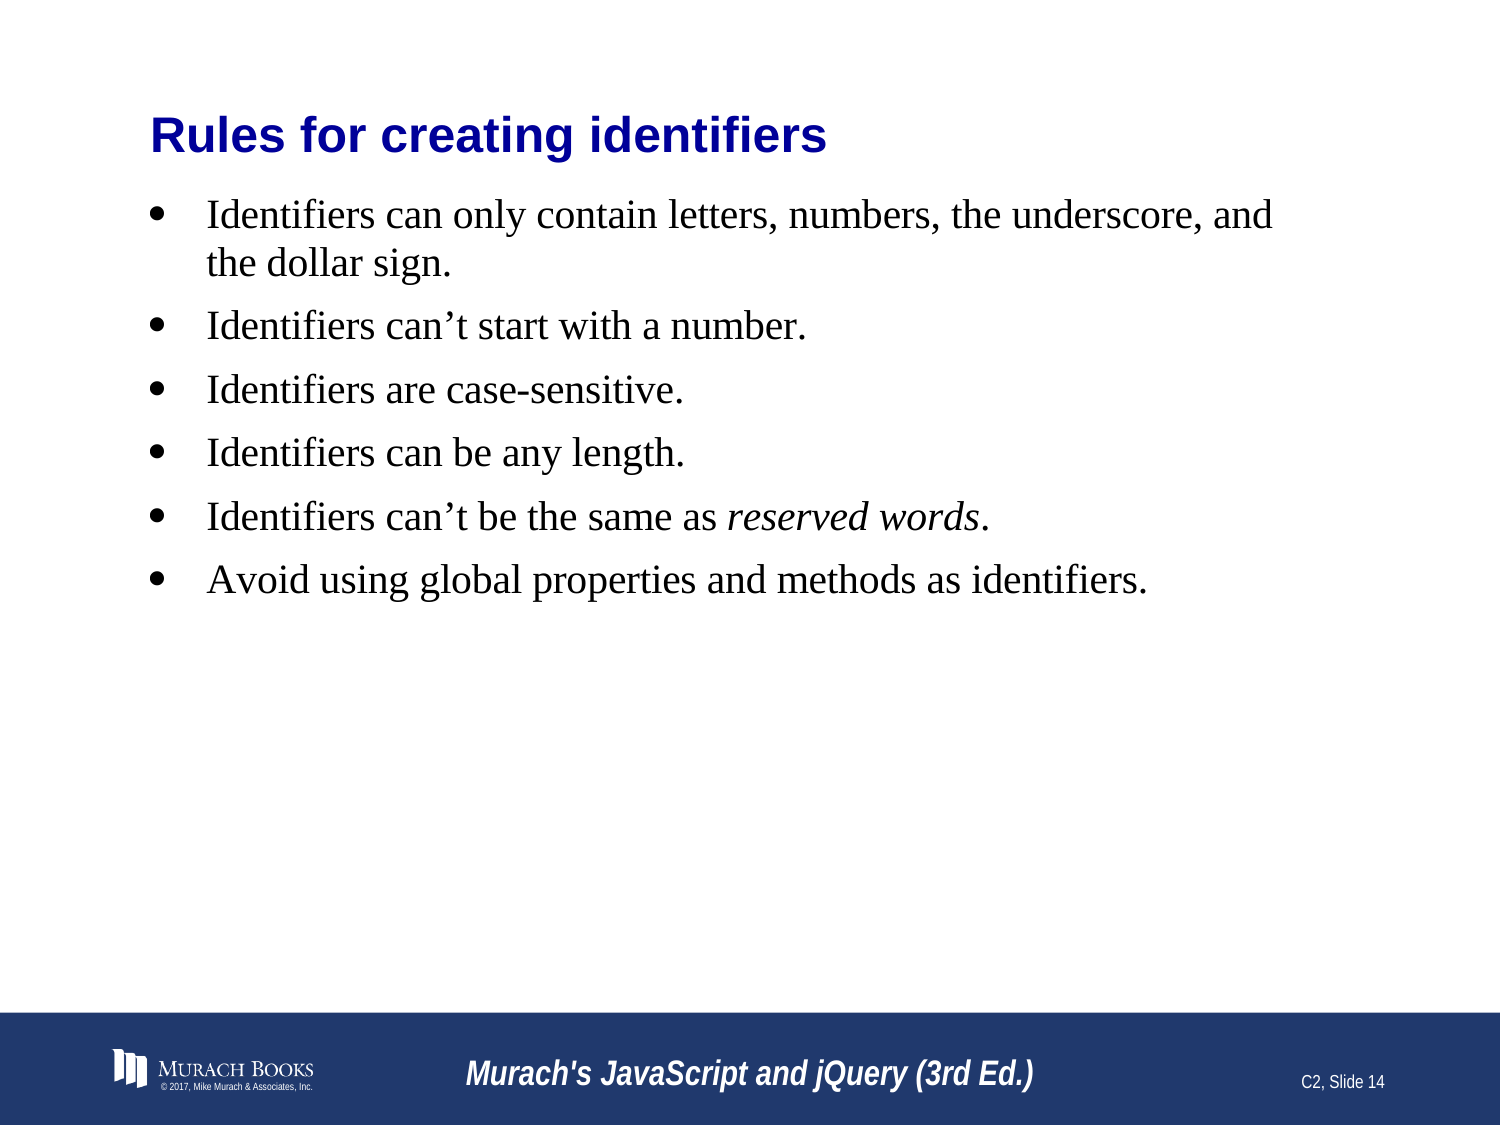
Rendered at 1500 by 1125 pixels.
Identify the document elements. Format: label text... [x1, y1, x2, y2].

title Rules for creating identifiers [150, 102, 1350, 164]
slide_number Murach's JavaScript and jQuery (3rd Ed.) [463, 1025, 1050, 1100]
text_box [149, 187, 1350, 616]
slide_number C2, Slide 14 [1087, 1025, 1400, 1100]
footer © 2017, Mike Murach & Associates, Inc. [12, 1025, 463, 1100]
